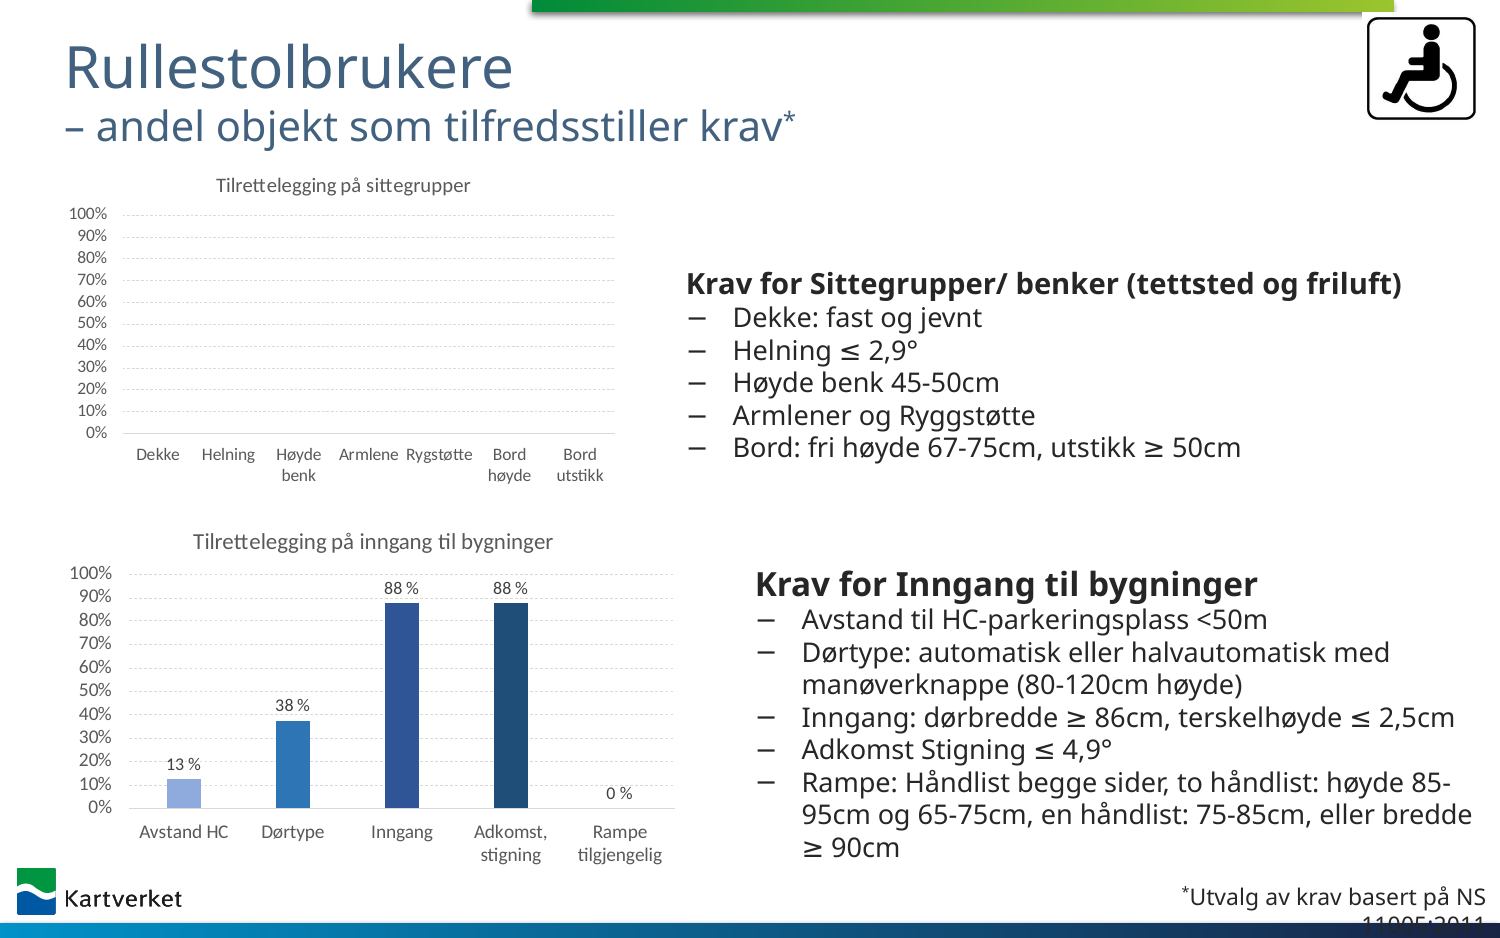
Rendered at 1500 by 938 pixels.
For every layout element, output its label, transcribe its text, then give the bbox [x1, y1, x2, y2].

text_box Krav for Inngang til bygninger Avstand til HC-parkeringsplass <50m Dørtype: automatisk eller halvautomatisk med manøverknappe (80-120cm høyde) Inngang: dørbredde ≥ 86cm, terskelhøyde ≤ 2,5cm Adkomst Stigning ≤ 4,9° Rampe: Håndlist begge sider, to håndlist: høyde 85-95cm og 65-75cm, en håndlist: 75-85cm, eller bredde ≥ 90cm [740, 555, 1491, 870]
picture [62, 166, 625, 492]
picture [1362, 12, 1481, 126]
picture [62, 520, 685, 874]
text_box *Utvalg av krav basert på NS 11005:2011 [1068, 873, 1500, 938]
text_box Rullestolbrukere – andel objekt som tilfredsstiller krav* [49, 25, 1431, 158]
text_box Krav for Sittegrupper/ benker (tettsted og friluft) Dekke: fast og jevnt Helning ≤ 2,9° Høyde benk 45-50cm Armlener og Ryggstøtte Bord: fri høyde 67-75cm, utstikk ≥ 50cm [670, 258, 1418, 471]
